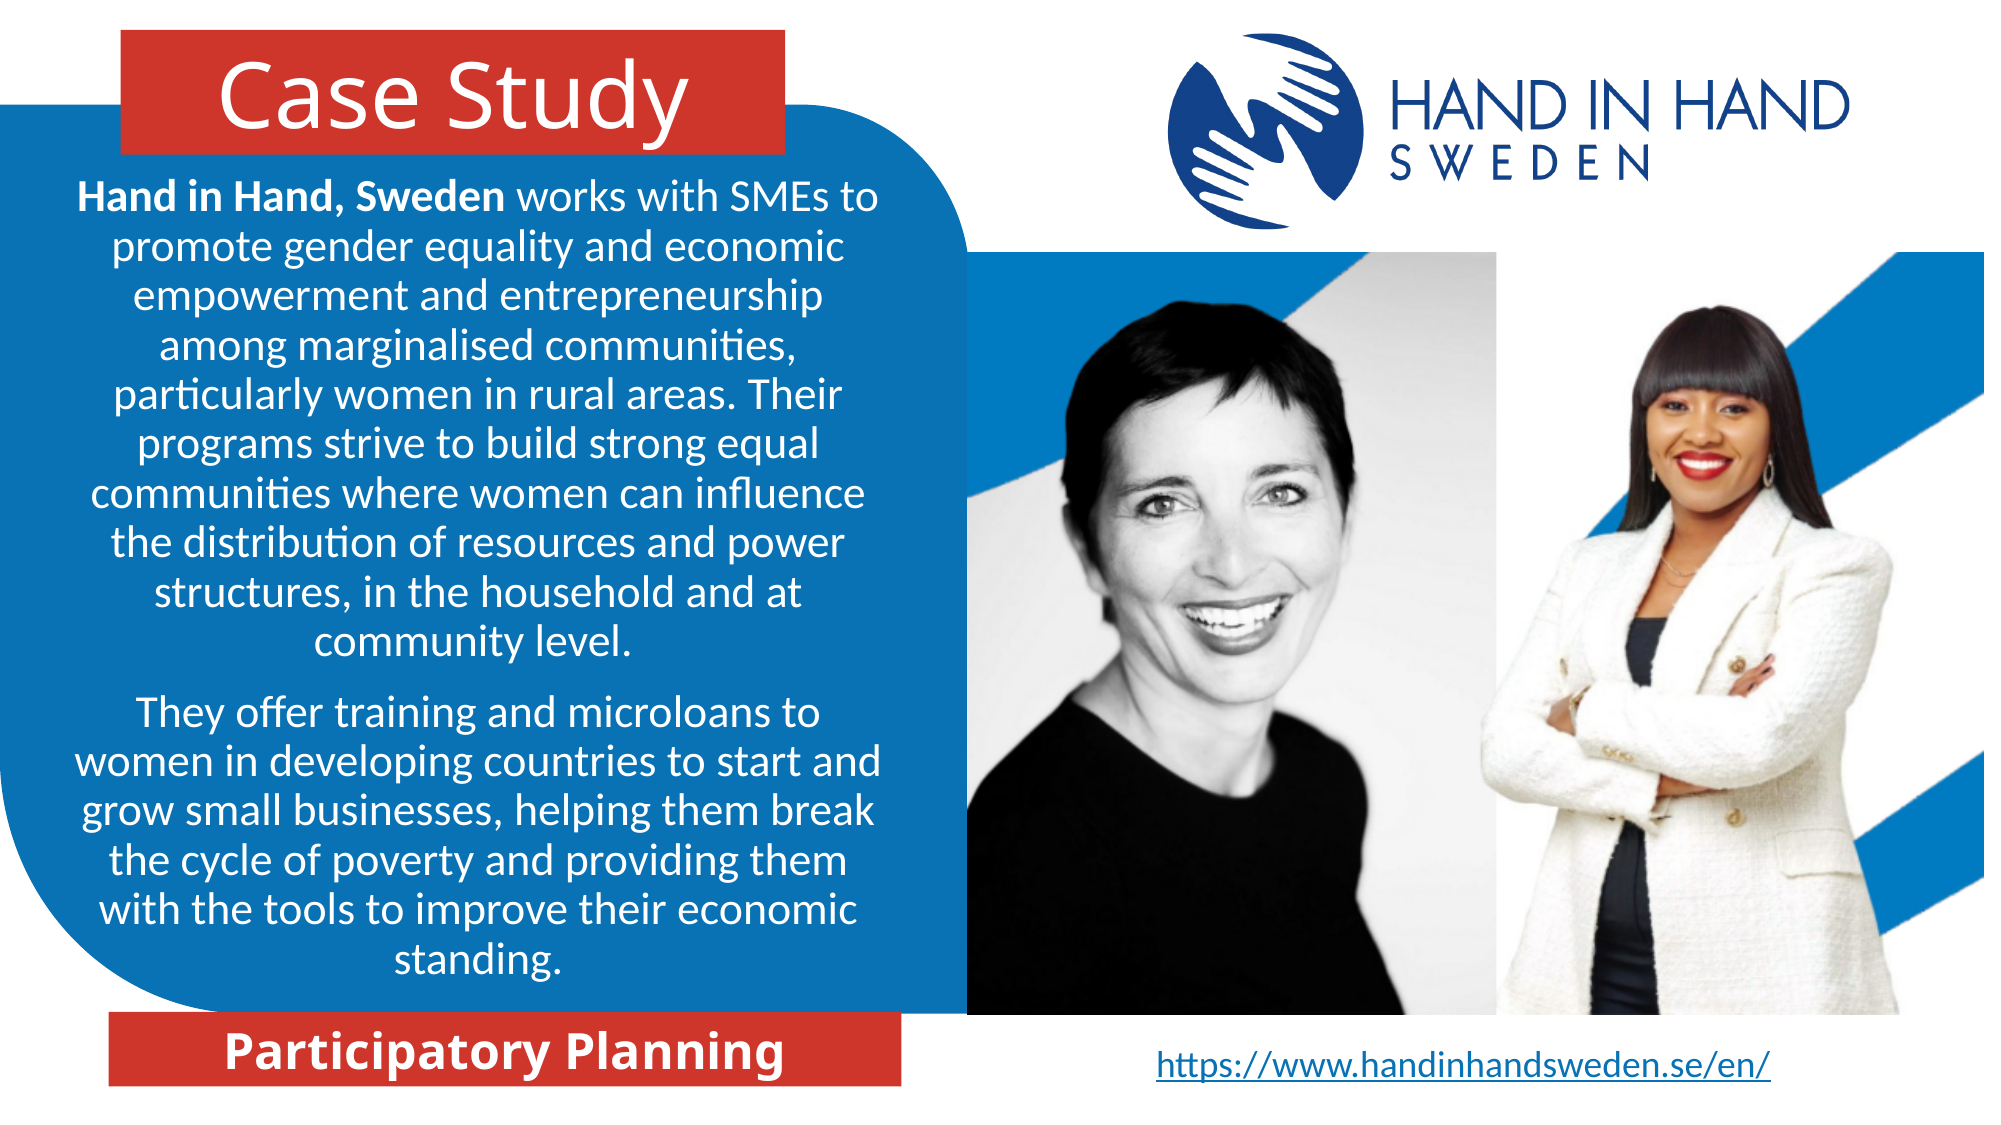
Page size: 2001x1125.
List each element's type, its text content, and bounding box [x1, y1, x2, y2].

text_box https://www.handinhandsweden.se/en/ [967, 1032, 1968, 1093]
text_box Participatory Planning [108, 1011, 902, 1087]
picture [1166, 30, 1853, 235]
picture [967, 252, 1984, 1015]
text_box Case Study [120, 29, 786, 155]
list Hand in Hand, Sweden works with SMEs to promote gender equality and economic empowerment and entrepreneurship among marginalised communities, particularly women in rural areas. Their programs strive to build strong equal communities where women can influence the distribution of resources and power structures, in the household and at community level. They offer training and microloans to women in developing countries to start and grow small businesses, helping them break the cycle of poverty and providing them with the tools to improve their economic standing. [55, 313, 902, 893]
